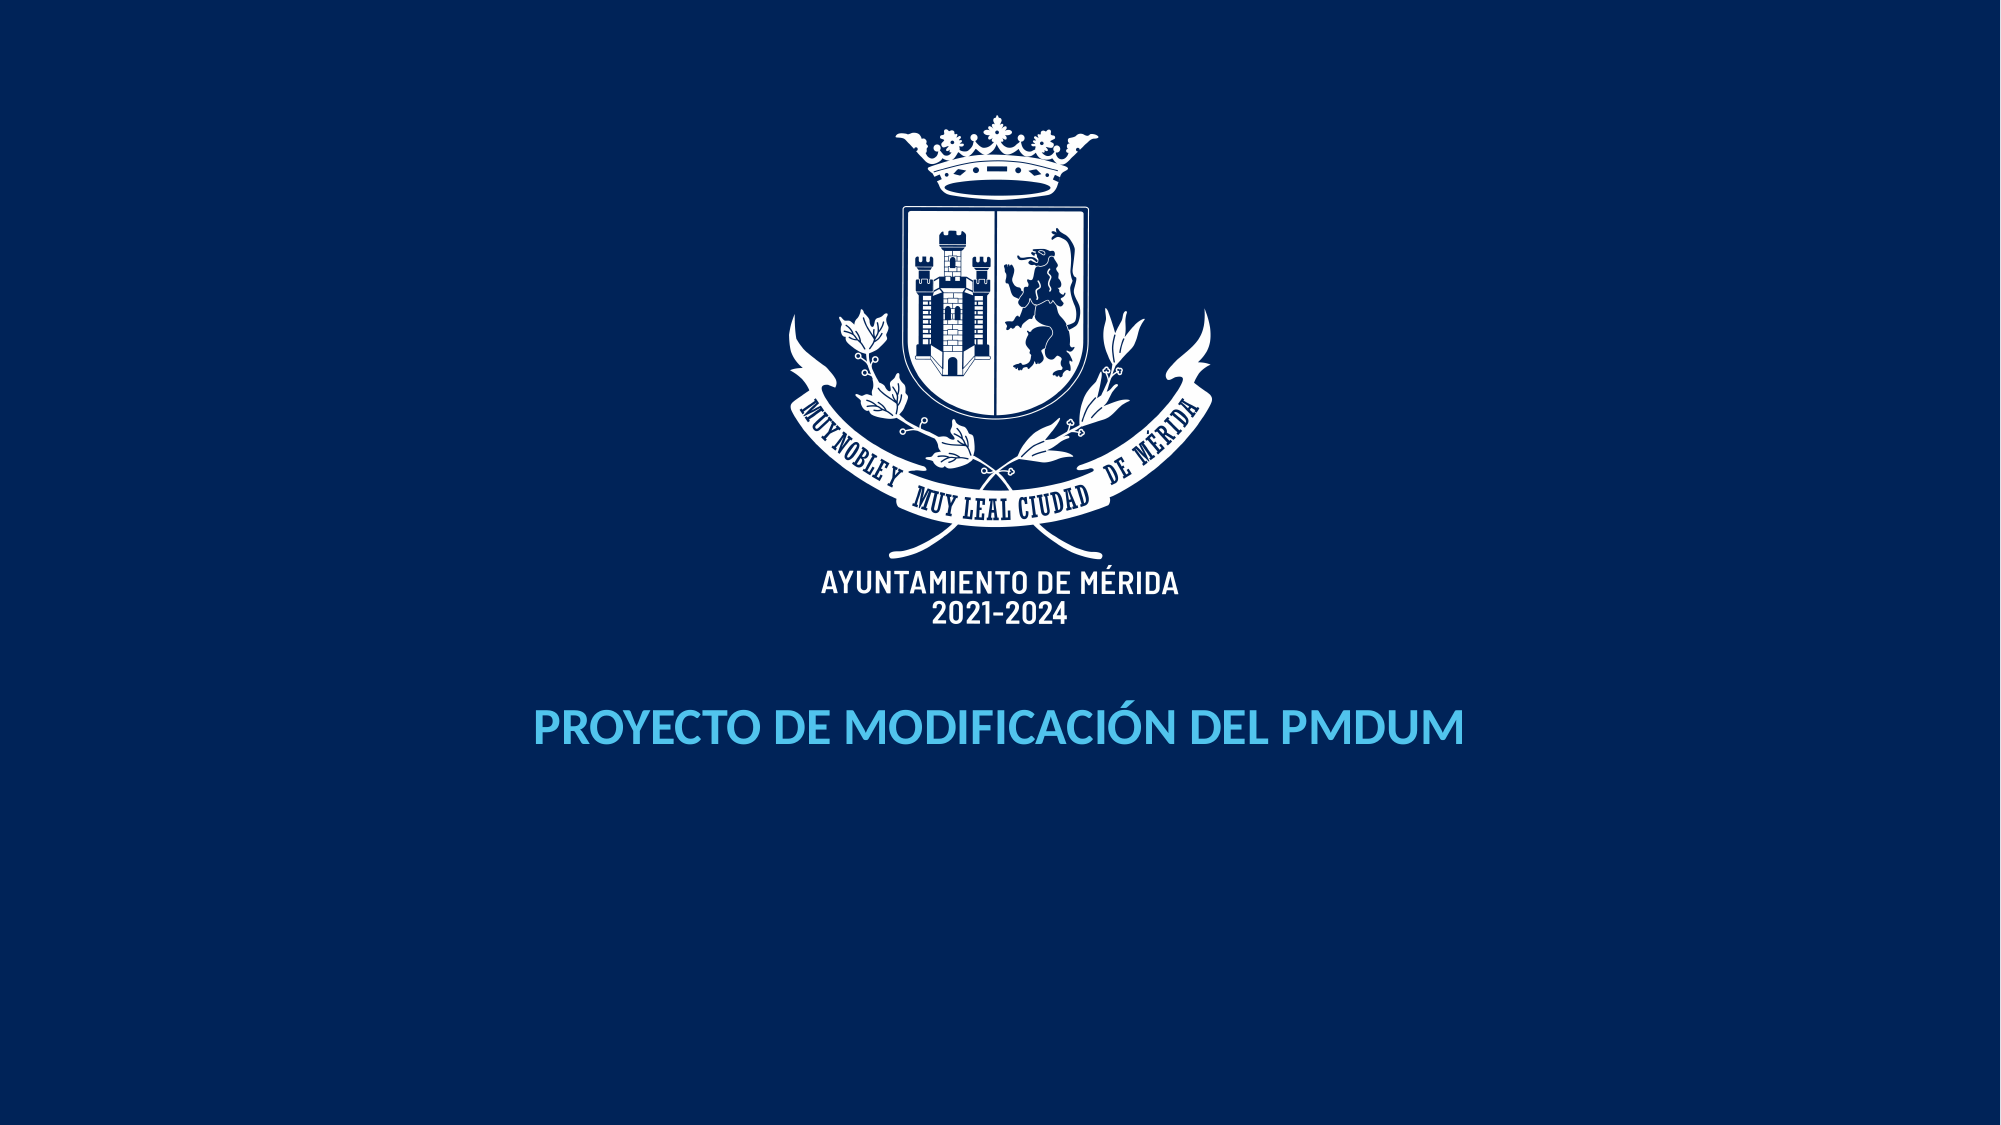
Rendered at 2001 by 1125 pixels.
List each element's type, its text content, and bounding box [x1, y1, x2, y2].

picture [0, 0, 2001, 1125]
text_box PROYECTO DE MODIFICACIÓN DEL PMDUM [220, 684, 1780, 763]
